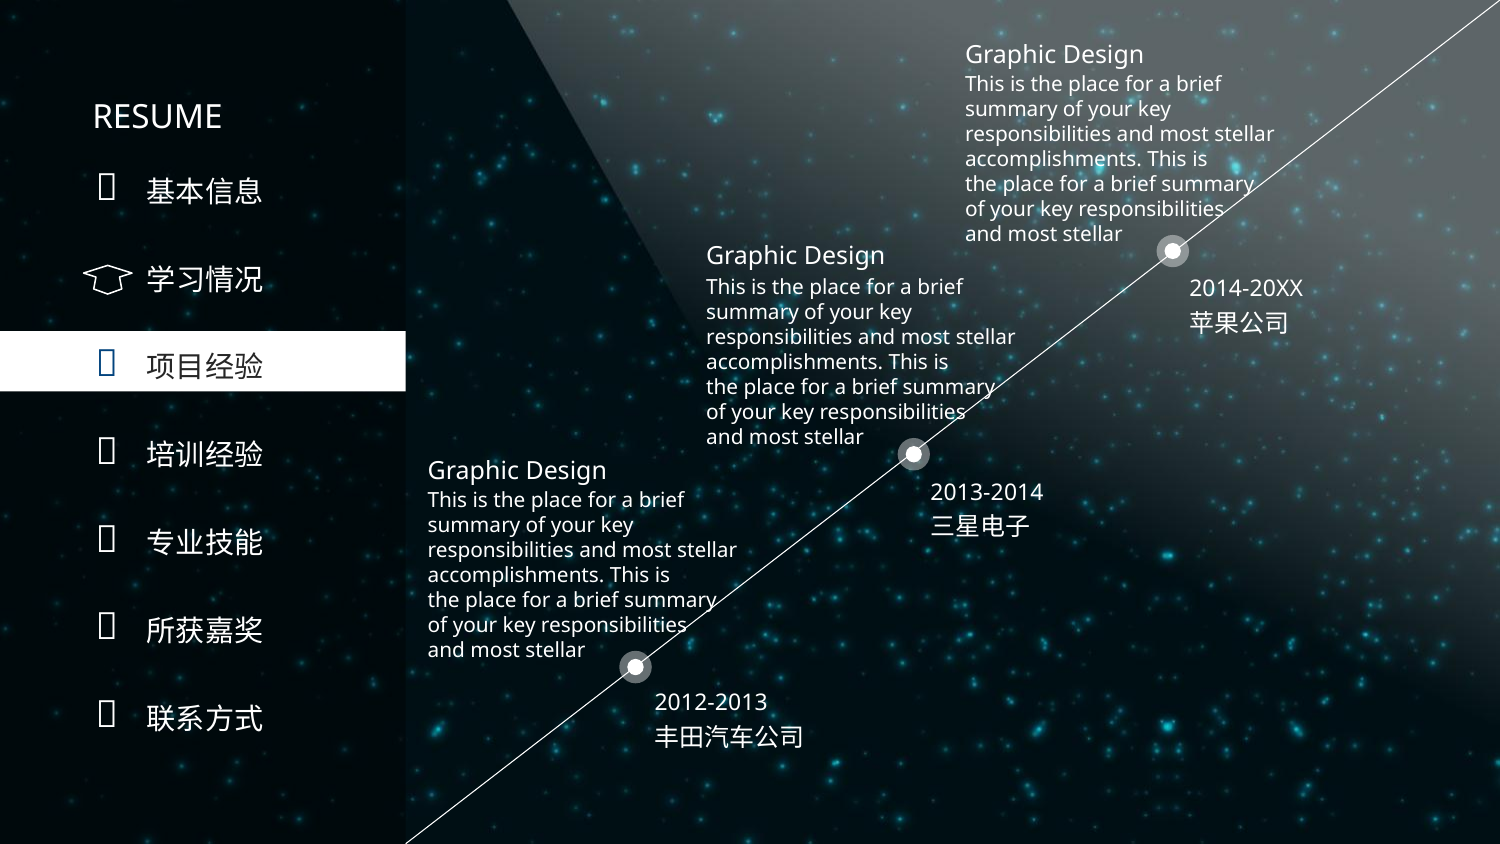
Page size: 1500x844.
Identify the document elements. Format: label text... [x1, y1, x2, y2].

text_box [0, 330, 405, 392]
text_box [950, 35, 1321, 194]
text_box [619, 650, 652, 684]
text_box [76, 243, 298, 305]
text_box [897, 437, 930, 471]
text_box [76, 155, 281, 217]
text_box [691, 236, 1062, 397]
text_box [76, 507, 281, 568]
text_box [1156, 234, 1190, 268]
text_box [412, 451, 784, 610]
text_box RESUME [77, 88, 281, 143]
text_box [76, 419, 281, 480]
text_box [0, 0, 405, 330]
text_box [405, 0, 1500, 844]
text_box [76, 331, 281, 393]
text_box [0, 392, 405, 844]
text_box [76, 595, 281, 656]
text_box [76, 682, 281, 744]
